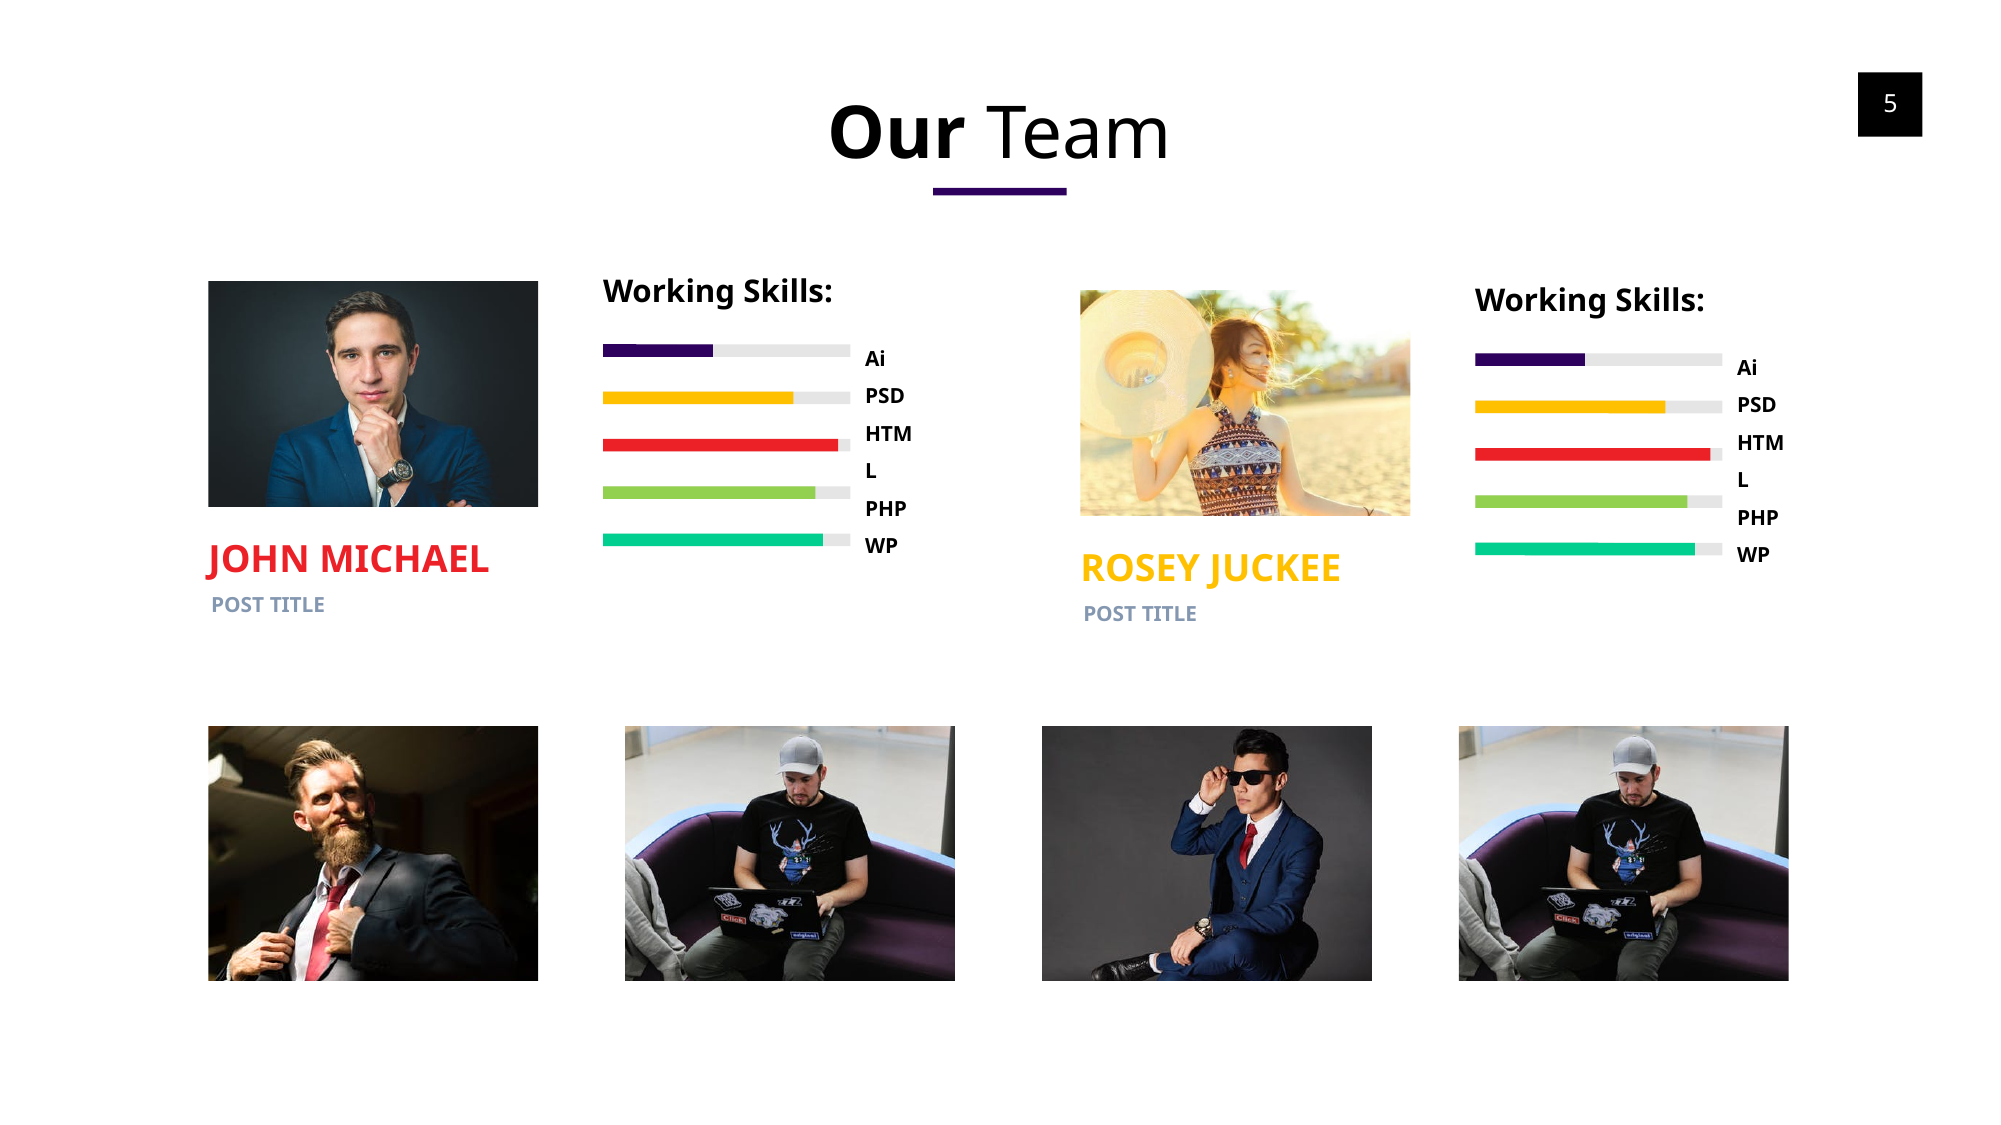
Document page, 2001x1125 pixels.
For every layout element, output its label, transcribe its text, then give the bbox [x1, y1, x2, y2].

text_box Working Skills: [603, 281, 853, 310]
text_box POST TITLE [211, 592, 349, 620]
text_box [603, 343, 917, 548]
picture [1042, 726, 1372, 981]
picture [1080, 290, 1411, 516]
picture [208, 726, 539, 981]
picture [208, 281, 539, 507]
text_box JOHN MICHAEL [208, 535, 510, 592]
slide_number 5 [1863, 78, 1927, 130]
text_box POST TITLE [1083, 598, 1221, 629]
text_box Working Skills: [1475, 290, 1725, 319]
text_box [1475, 352, 1789, 557]
picture [1458, 726, 1789, 981]
text_box [932, 187, 1068, 196]
text_box ROSEY JUCKEE [1080, 544, 1382, 601]
title Our Team [137, 78, 1863, 191]
picture [625, 726, 956, 981]
